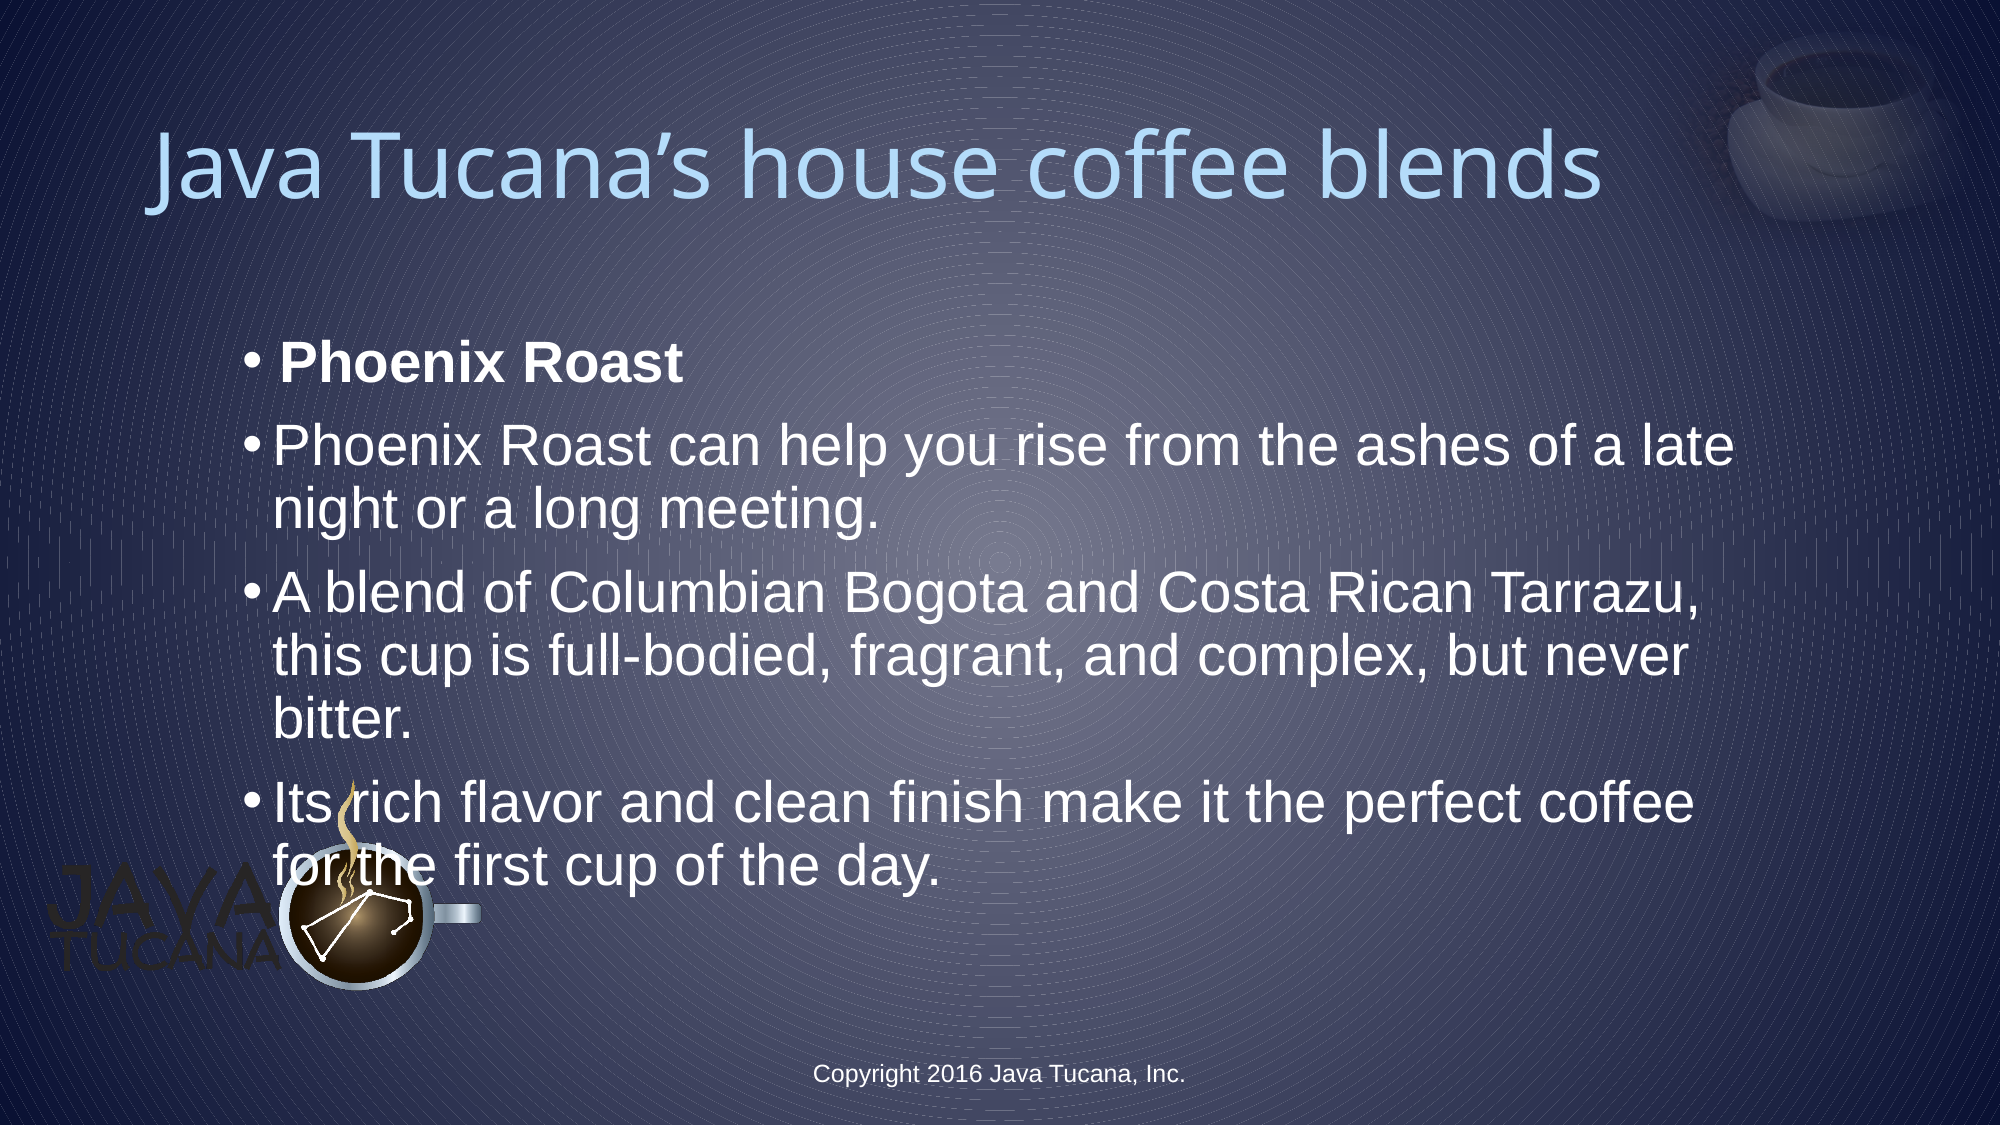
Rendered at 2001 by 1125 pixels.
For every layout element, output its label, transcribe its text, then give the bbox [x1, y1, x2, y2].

footer Copyright 2016 Java Tucana, Inc. [662, 1042, 1338, 1103]
title Java Tucana’s house coffee blends [137, 59, 1863, 278]
picture [27, 774, 494, 1001]
list Phoenix Roast Phoenix Roast can help you rise from the ashes of a late night or a long meeting. A blend of Columbian Bogota and Costa Rican Tarrazu, this cup is full-bodied, fragrant, and complex, but never bitter. Its rich flavor and clean finish make it the perfect coffee for the first cup of the day. [227, 324, 1783, 985]
